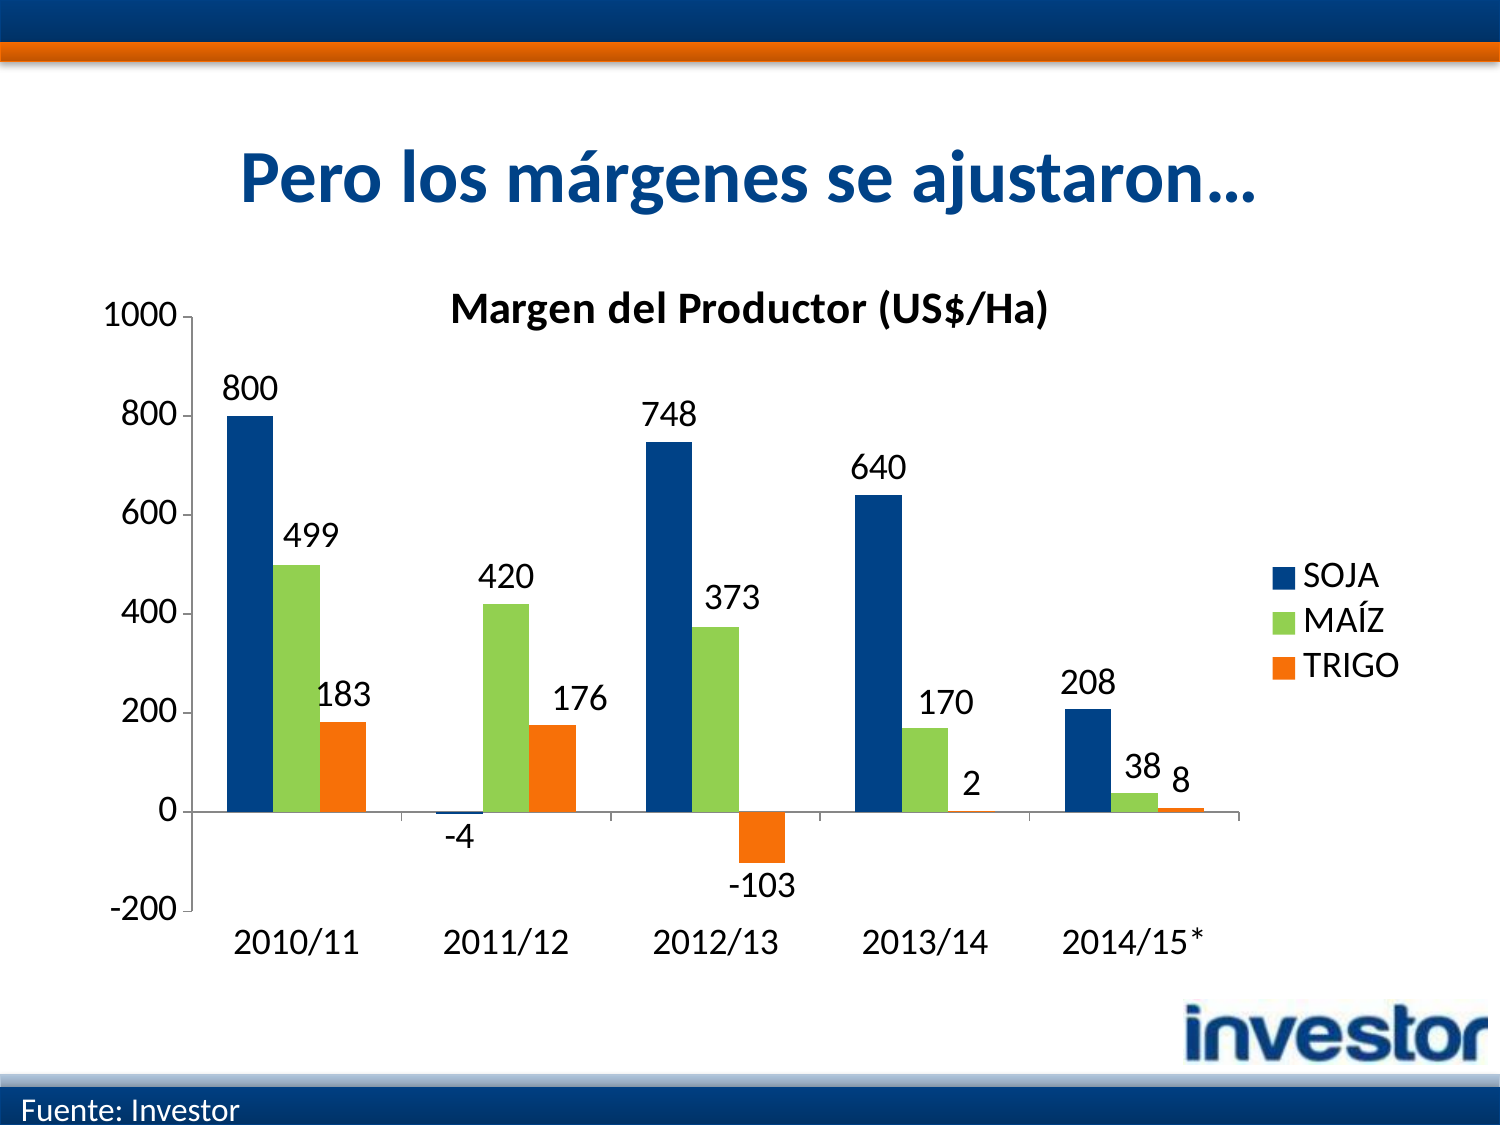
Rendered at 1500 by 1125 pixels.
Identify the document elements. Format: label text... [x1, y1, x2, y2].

text_box Fuente: Investor [6, 1081, 1500, 1125]
picture [1183, 999, 1488, 1065]
title Pero los márgenes se ajustaron… [74, 112, 1426, 233]
chart [74, 251, 1426, 995]
